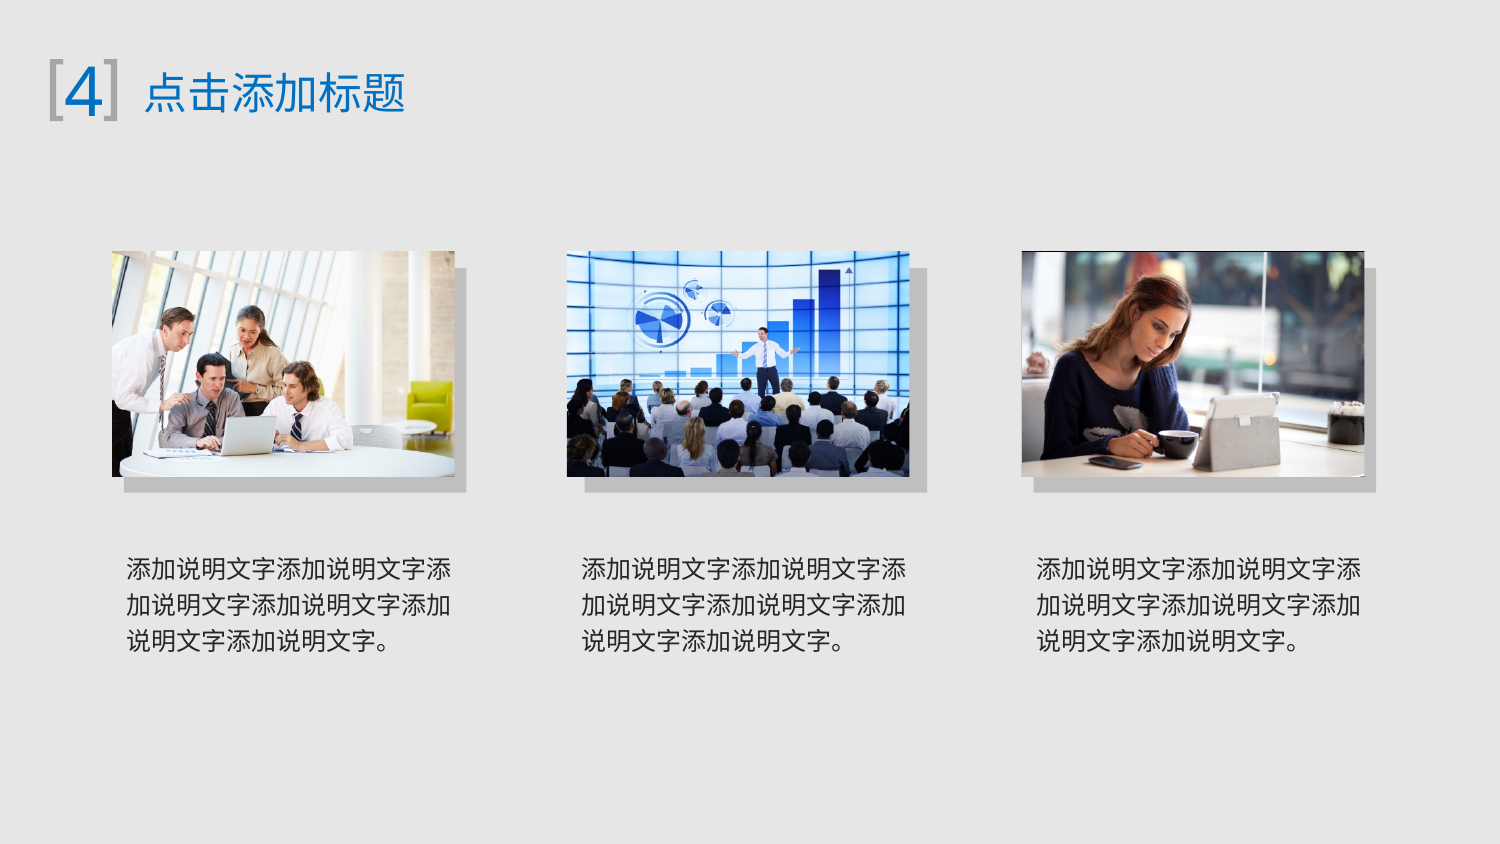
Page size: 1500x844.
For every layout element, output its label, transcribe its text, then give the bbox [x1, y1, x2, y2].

text_box [584, 267, 928, 494]
text_box [1032, 267, 1377, 494]
text_box [49, 59, 64, 122]
text_box 添加说明文字添加说明文字添加说明文字添加说明文字添加说明文字添加说明文字。 [1021, 539, 1388, 690]
text_box 4 [49, 42, 119, 138]
text_box [566, 251, 910, 477]
text_box [123, 267, 468, 494]
text_box 添加说明文字添加说明文字添加说明文字添加说明文字添加说明文字添加说明文字。 [111, 539, 479, 690]
text_box [1021, 251, 1365, 477]
text_box 点击添加标题 [128, 58, 421, 126]
text_box [111, 251, 456, 477]
text_box [103, 59, 118, 122]
text_box 添加说明文字添加说明文字添加说明文字添加说明文字添加说明文字添加说明文字。 [566, 539, 934, 690]
